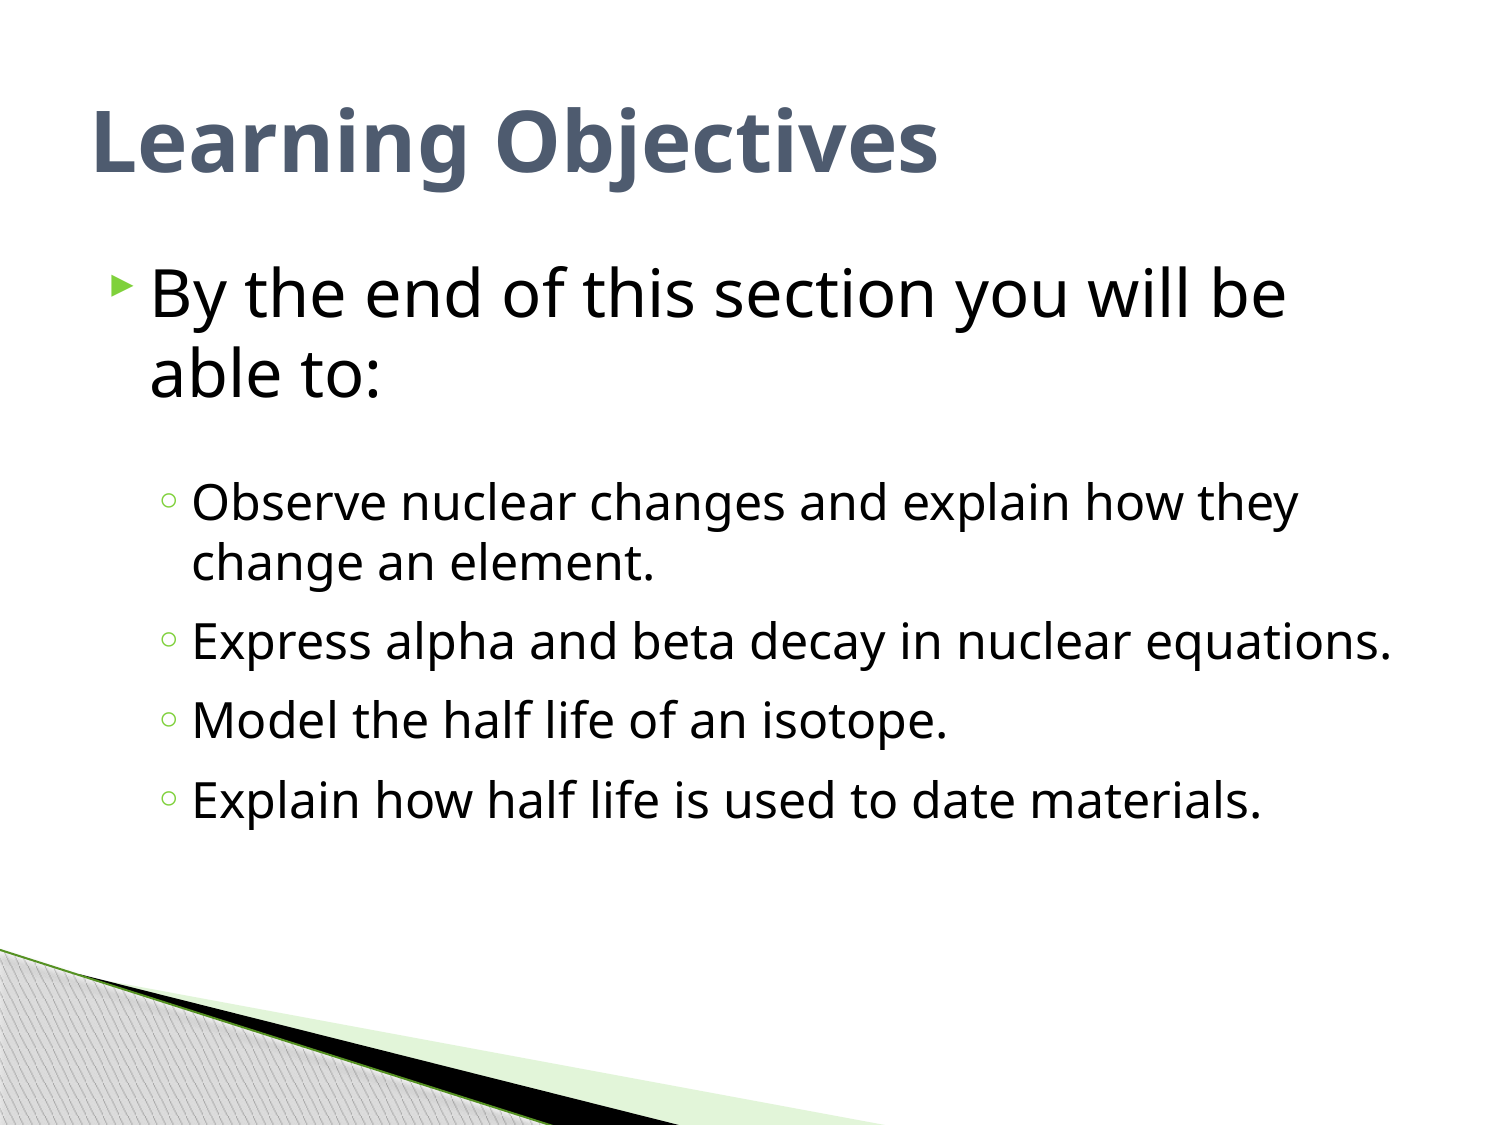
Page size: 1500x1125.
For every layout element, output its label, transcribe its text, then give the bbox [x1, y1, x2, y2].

title Learning Objectives [75, 45, 1425, 233]
list By the end of this section you will be able to: Observe nuclear changes and explain how they change an element. Express alpha and beta decay in nuclear equations. Model the half life of an isotope. Explain how half life is used to date materials. [75, 243, 1425, 986]
